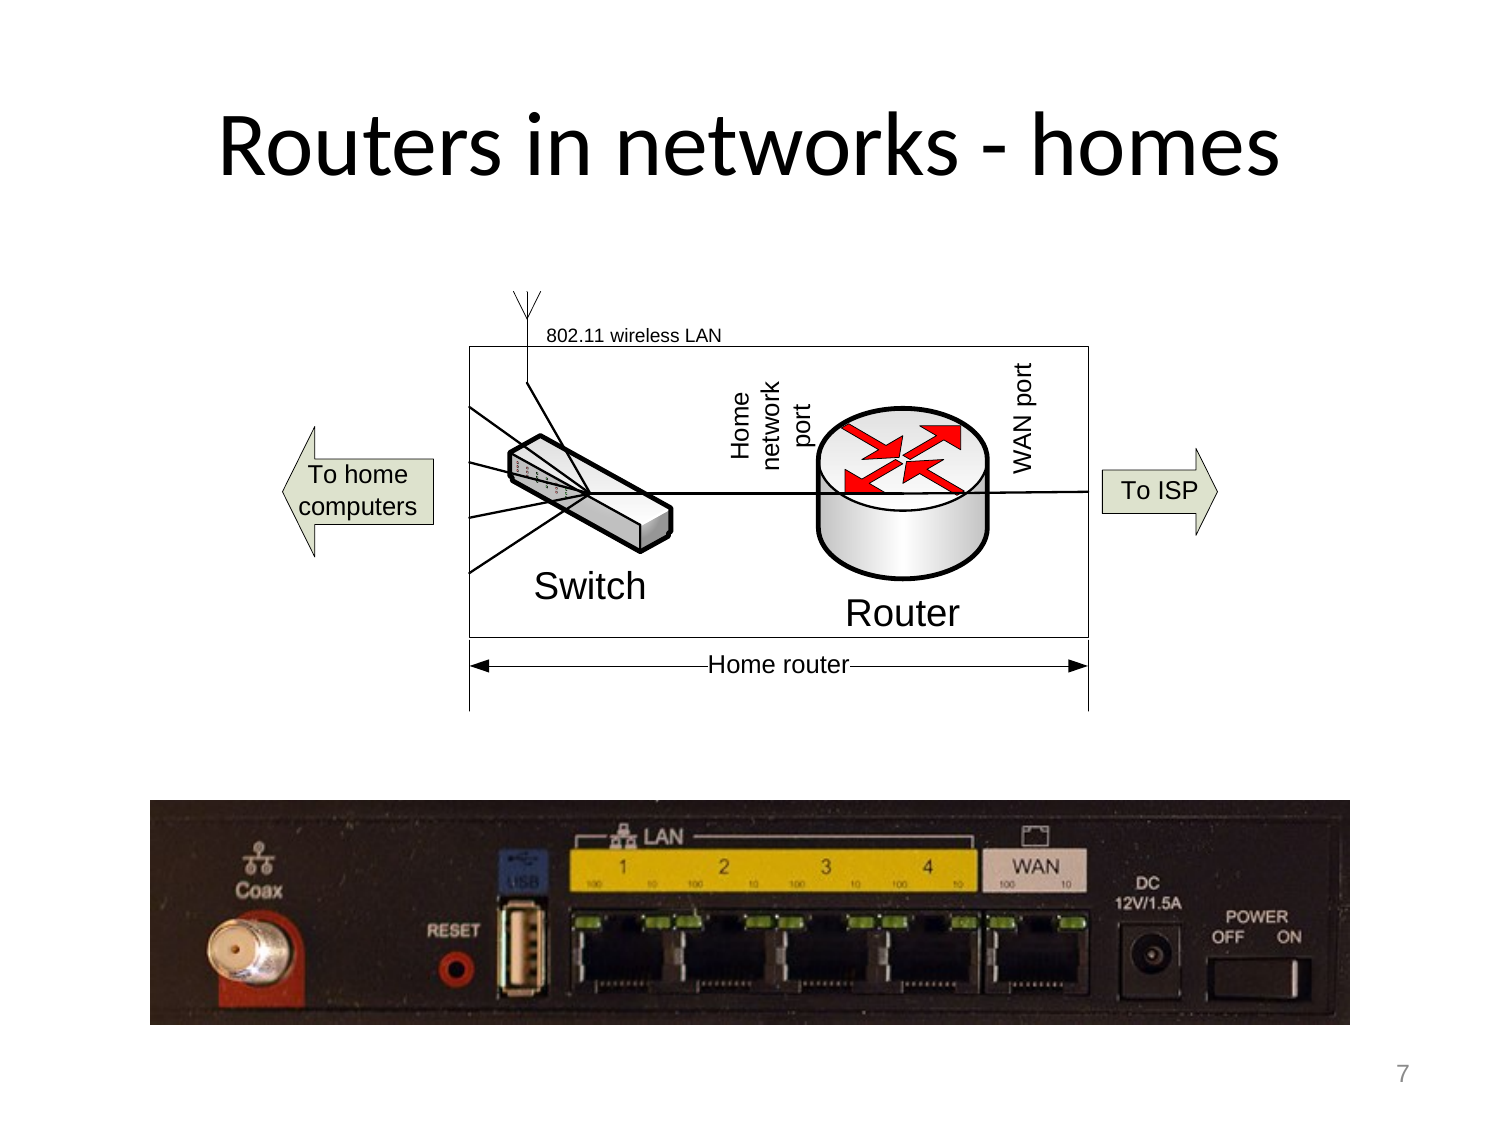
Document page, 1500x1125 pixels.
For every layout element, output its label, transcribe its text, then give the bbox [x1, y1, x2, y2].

slide_number 7 [1074, 1042, 1425, 1103]
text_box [149, 287, 1351, 1026]
title Routers in networks - homes [74, 44, 1426, 233]
